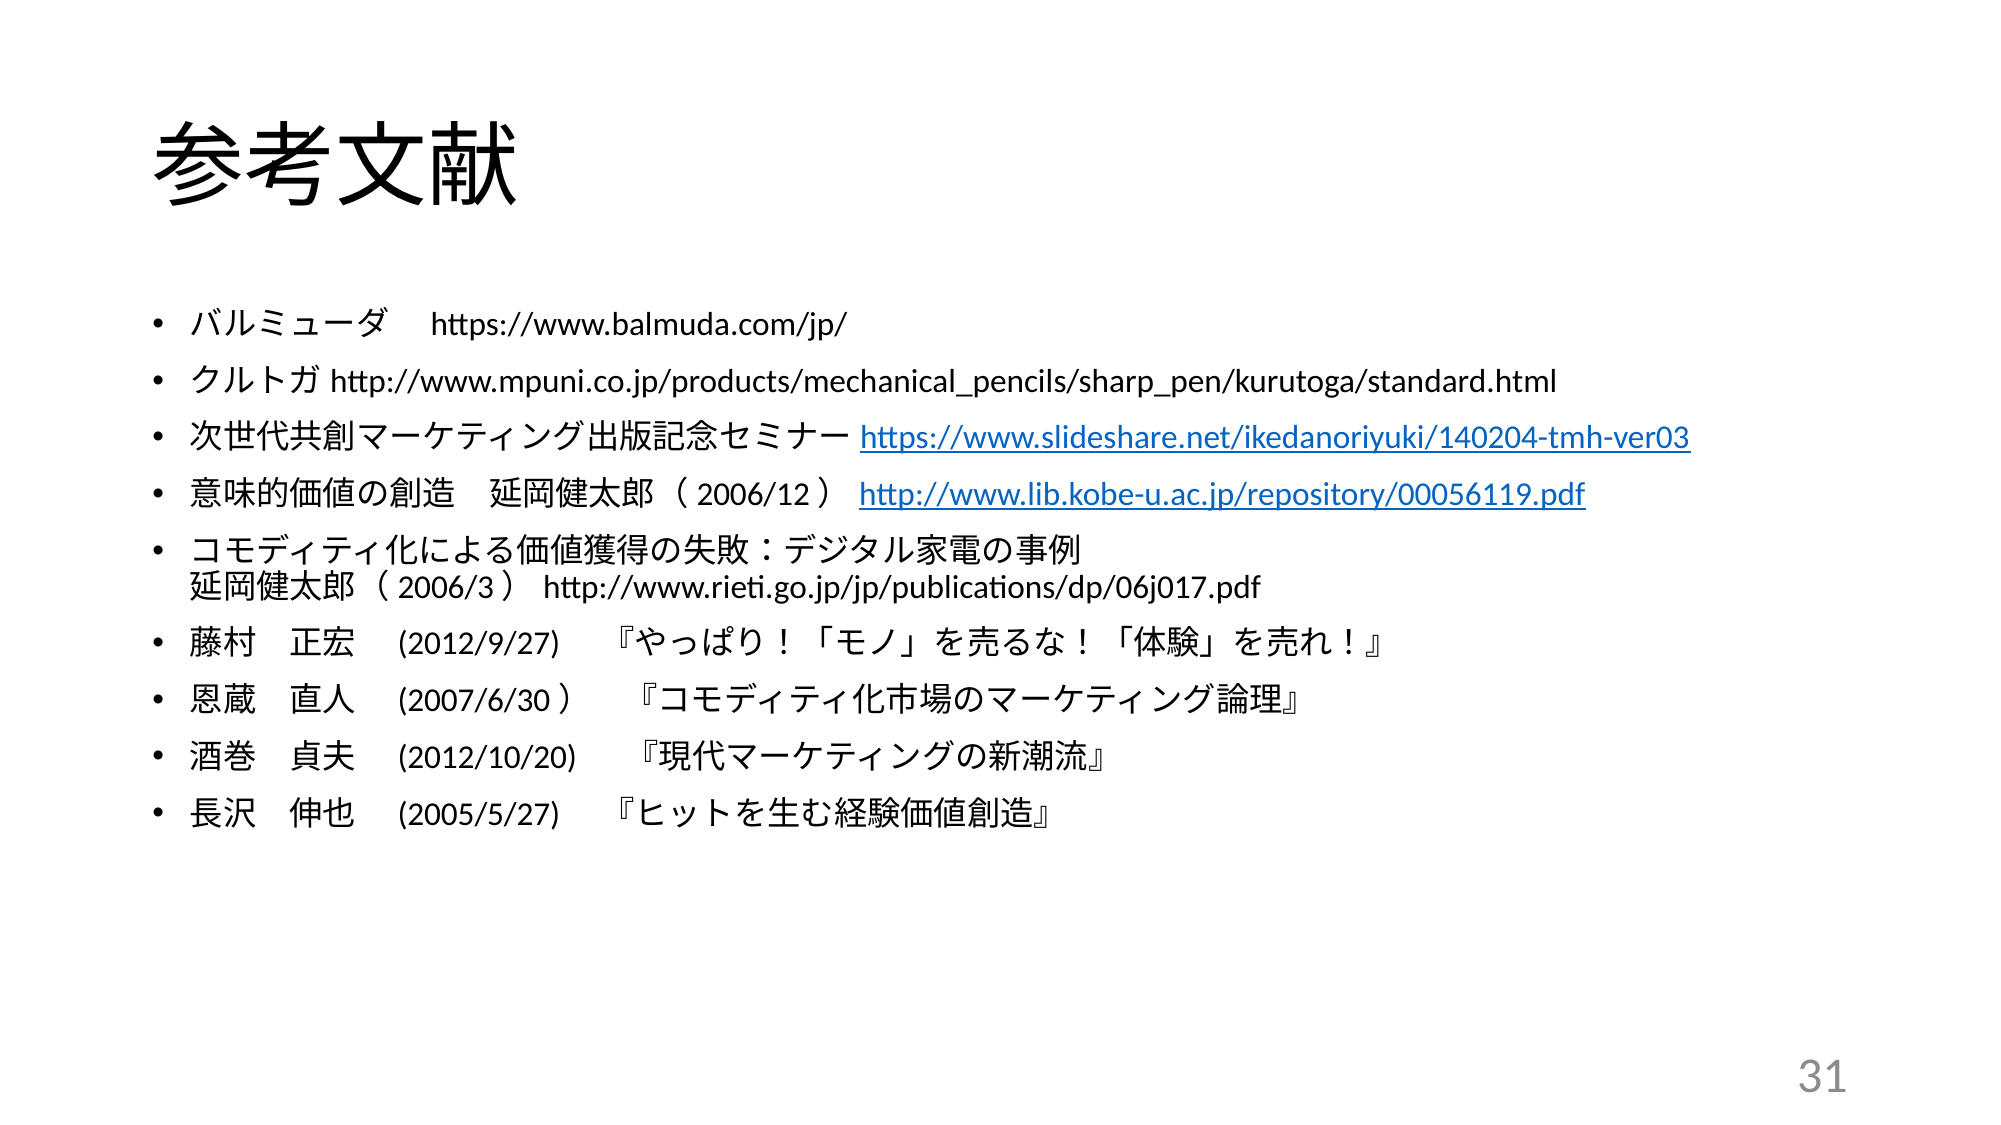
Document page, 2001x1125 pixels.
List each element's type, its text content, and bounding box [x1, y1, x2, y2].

list バルミューダ https://www.balmuda.com/jp/ クルトガhttp://www.mpuni.co.jp/products/mechanical_pencils/sharp_pen/kurutoga/standard.html 次世代共創マーケティング出版記念セミナーhttps://www.slideshare.net/ikedanoriyuki/140204-tmh-ver03 意味的価値の創造 延岡健太郎（2006/12）http://www.lib.kobe-u.ac.jp/repository/00056119.pdf コモディティ化による価値獲得の失敗：デジタル家電の事例 延岡健太郎（2006/3）http://www.rieti.go.jp/jp/publications/dp/06j017.pdf 藤村 正宏 (2012/9/27) 『やっぱり！「モノ」を売るな！「体験」を売れ！』 恩蔵 直人 (2007/6/30） 『コモディティ化市場のマーケティング論理』 酒巻 貞夫 (2012/10/20) 『現代マーケティングの新潮流』 長沢 伸也 (2005/5/27) 『ヒットを生む経験価値創造』 [137, 299, 1863, 1014]
slide_number 31 [1412, 1042, 1863, 1103]
title 参考文献 [137, 59, 1863, 278]
